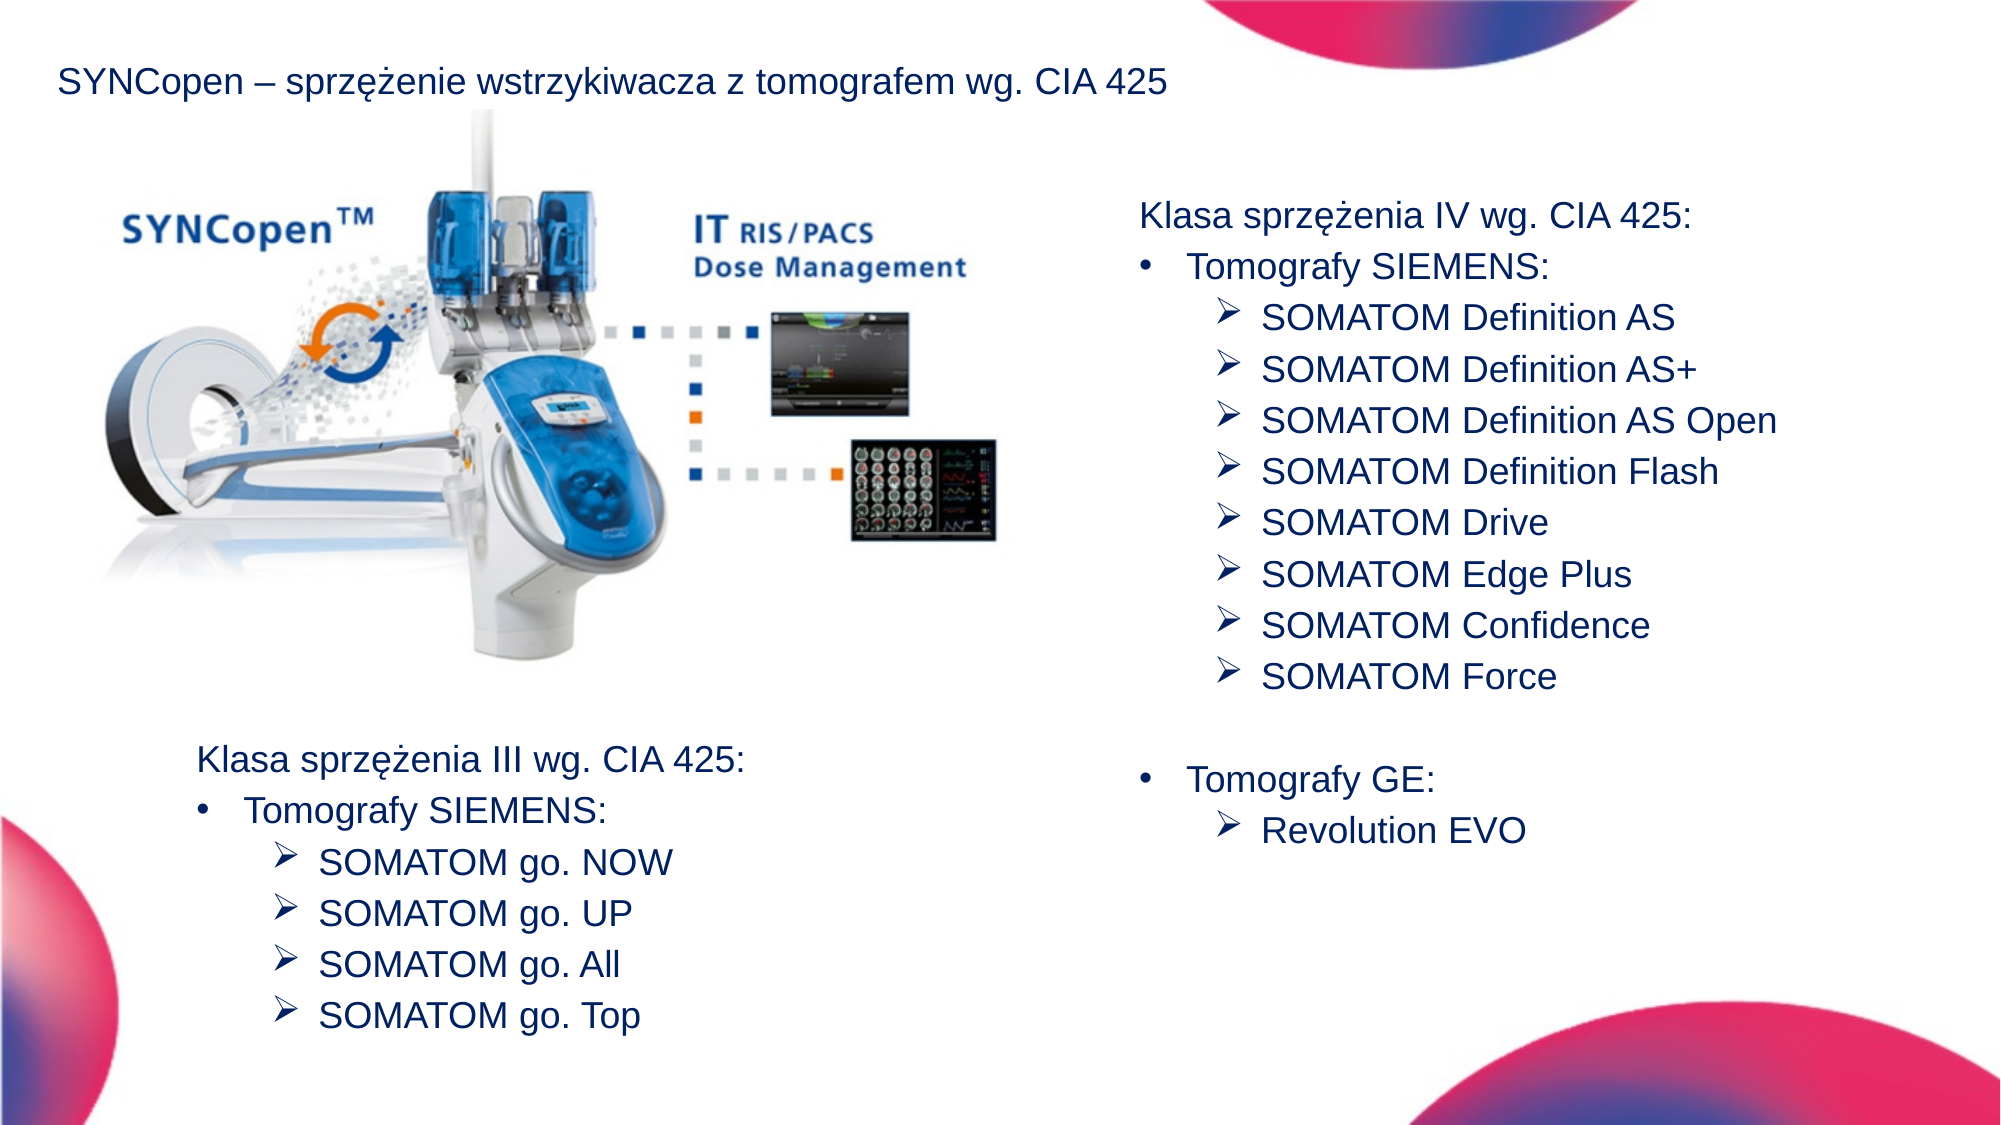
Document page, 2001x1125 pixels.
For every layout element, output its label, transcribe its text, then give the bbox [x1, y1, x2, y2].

picture [0, 0, 2001, 1125]
text_box Klasa sprzężenia IV wg. CIA 425: Tomografy SIEMENS: SOMATOM Definition AS SOMATOM Definition AS+ SOMATOM Definition AS Open SOMATOM Definition Flash SOMATOM Drive SOMATOM Edge Plus SOMATOM Confidence SOMATOM Force Tomografy GE: Revolution EVO [1124, 183, 2000, 859]
text_box SYNCopen – sprzężenie wstrzykiwacza z tomografem wg. CIA 425 [42, 49, 1546, 110]
text_box Klasa sprzężenia III wg. CIA 425: Tomografy SIEMENS: SOMATOM go. NOW SOMATOM go. UP SOMATOM go. All SOMATOM go. Top [181, 727, 1058, 1044]
